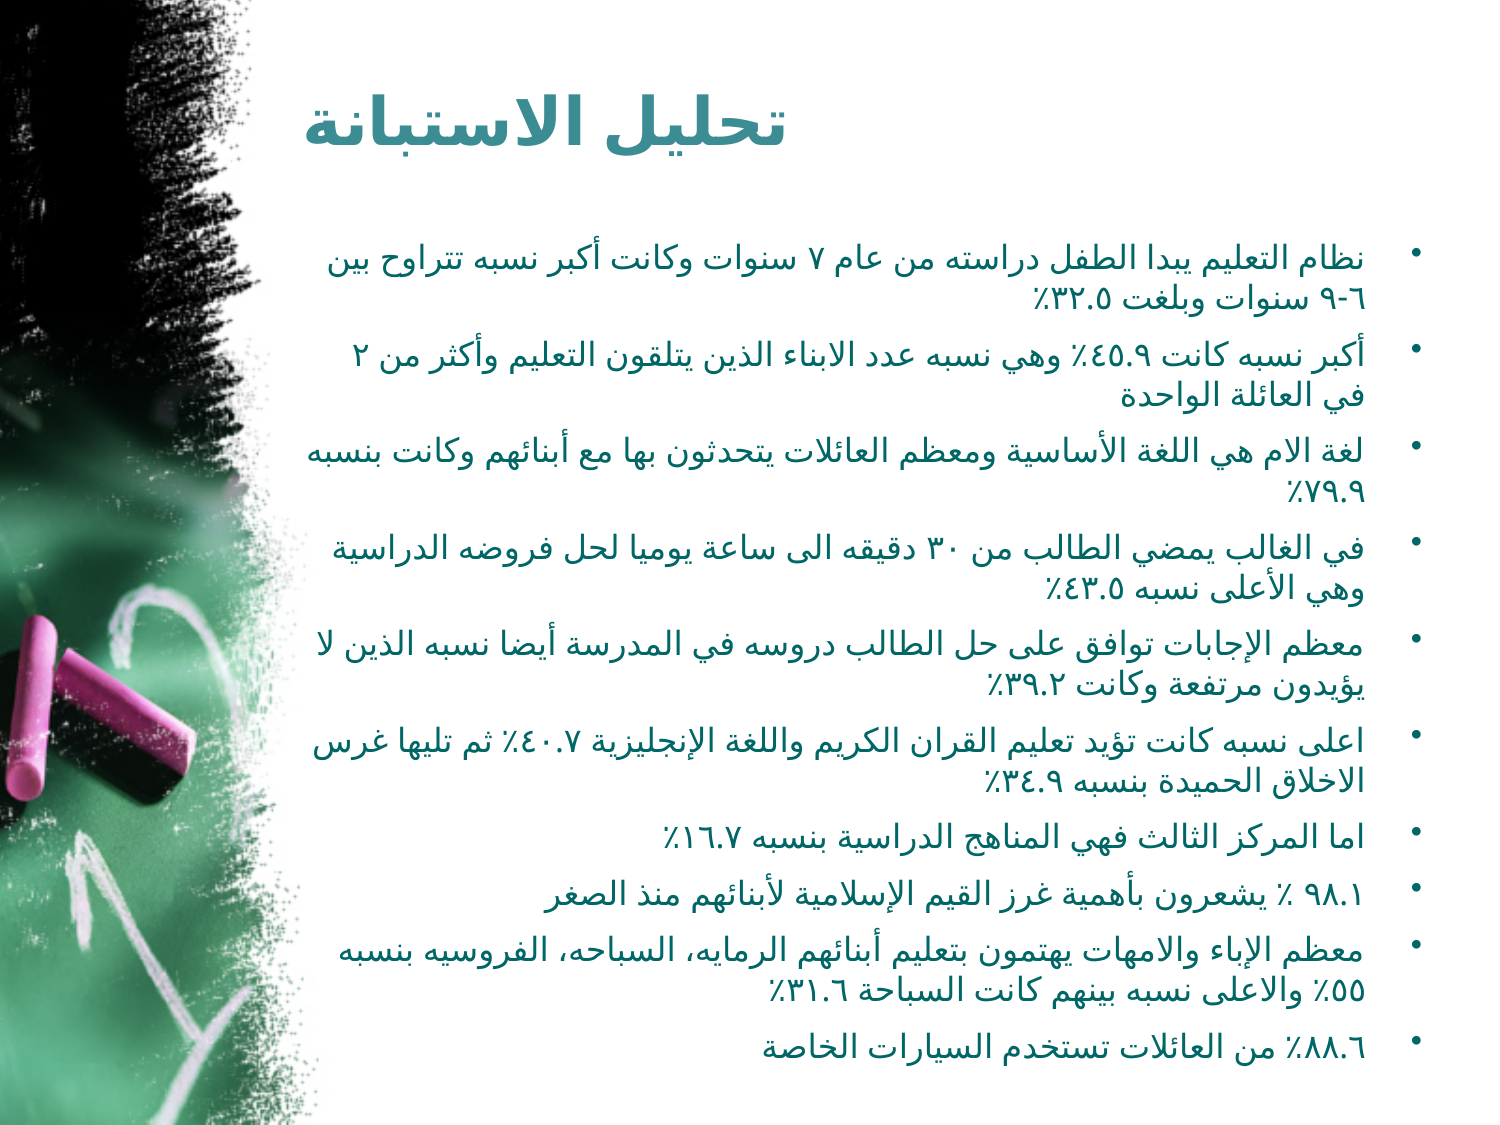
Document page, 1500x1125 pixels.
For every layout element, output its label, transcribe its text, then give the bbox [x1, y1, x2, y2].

title تحليل الاستبانة [287, 50, 1438, 188]
list نظام التعليم يبدا الطفل دراسته من عام ٧ سنوات وكانت أكبر نسبه تتراوح بين ٦-٩ سنوات وبلغت ٣٢.٥٪ أكبر نسبه كانت ٤٥.٩٪ وهي نسبه عدد الابناء الذين يتلقون التعليم وأكثر من ٢ في العائلة الواحدة لغة الام هي اللغة الأساسية ومعظم العائلات يتحدثون بها مع أبنائهم وكانت بنسبه ٧٩.٩٪ في الغالب يمضي الطالب من ٣٠ دقيقه الى ساعة يوميا لحل فروضه الدراسية وهي الأعلى نسبه ٤٣.٥٪ معظم الإجابات توافق على حل الطالب دروسه في المدرسة أيضا نسبه الذين لا يؤيدون مرتفعة وكانت ٣٩.٢٪ اعلى نسبه كانت تؤيد تعليم القران الكريم واللغة الإنجليزية ٤٠.٧٪ ثم تليها غرس الاخلاق الحميدة بنسبه ٣٤.٩٪ اما المركز الثالث فهي المناهج الدراسية بنسبه ١٦.٧٪ ٩٨.١ ٪ يشعرون بأهمية غرز القيم الإسلامية لأبنائهم منذ الصغر معظم الإباء والامهات يهتمون بتعليم أبنائهم الرمايه، السباحه، الفروسيه بنسبه ٥٥٪ والاعلى نسبه بينهم كانت السباحة ٣١.٦٪ ٨٨.٦٪ من العائلات تستخدم السيارات الخاصة [287, 228, 1438, 979]
picture [0, 0, 1500, 1125]
